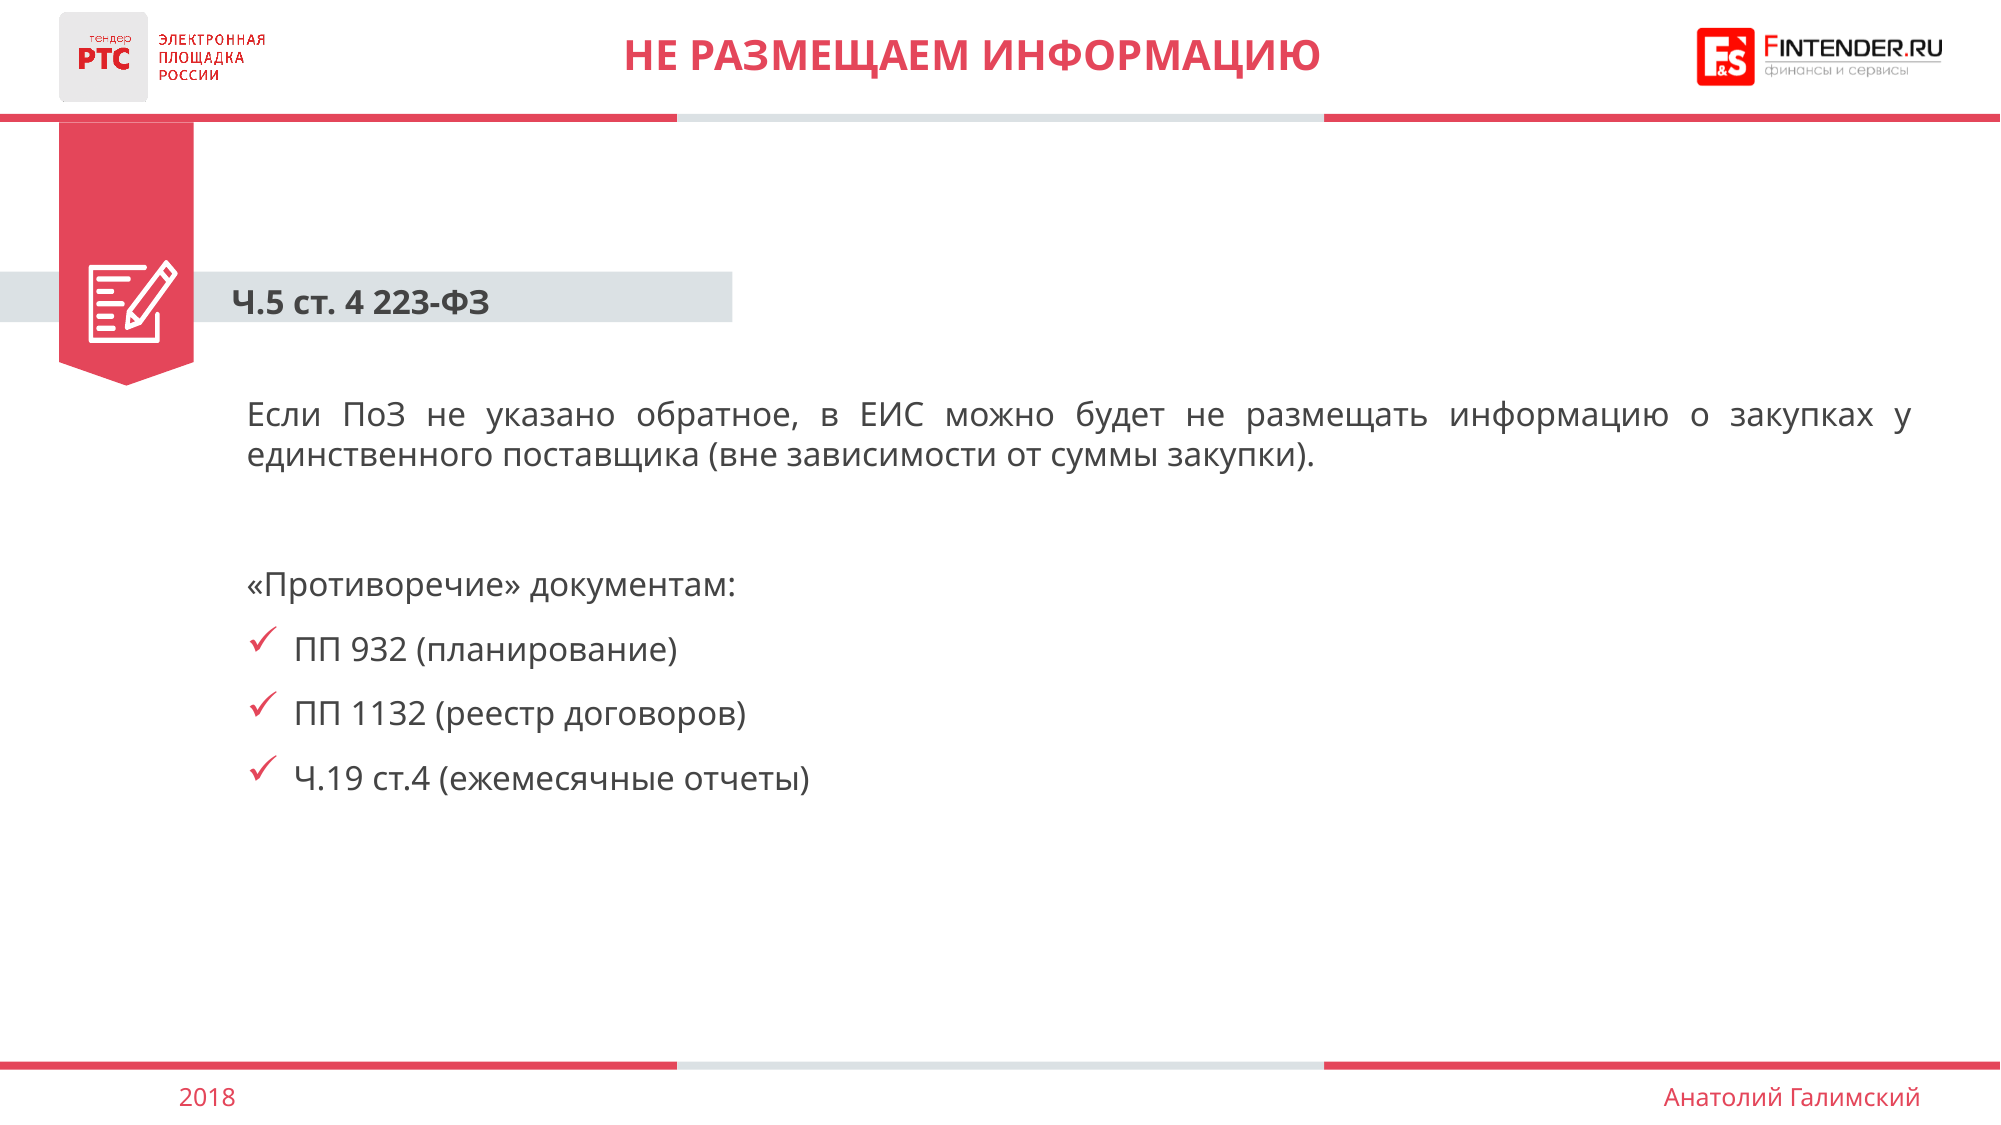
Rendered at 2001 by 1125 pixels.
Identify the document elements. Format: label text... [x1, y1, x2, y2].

text_box [0, 271, 58, 323]
picture [1696, 18, 1942, 95]
text_box [124, 260, 178, 330]
text_box Если ПоЗ не указано обратное, в ЕИС можно будет не размещать информацию о закупках у единственного поставщика (вне зависимости от суммы закупки). «Противоречие» документам: ПП 932 (планирование) ПП 1132 (реестр договоров) Ч.19 ст.4 (ежемесячные отчеты) [231, 385, 1929, 870]
text_box [195, 271, 733, 323]
text_box [88, 264, 160, 343]
text_box Анатолий Галимский [1584, 1073, 2000, 1119]
title НЕ РАЗМЕЩАЕМ ИНФОРМАЦИЮ [294, 0, 1652, 114]
text_box [58, 121, 195, 387]
picture [59, 12, 265, 102]
text_box Ч.5 ст. 4 223-ФЗ [231, 281, 960, 322]
text_box 2018 [0, 1073, 415, 1119]
